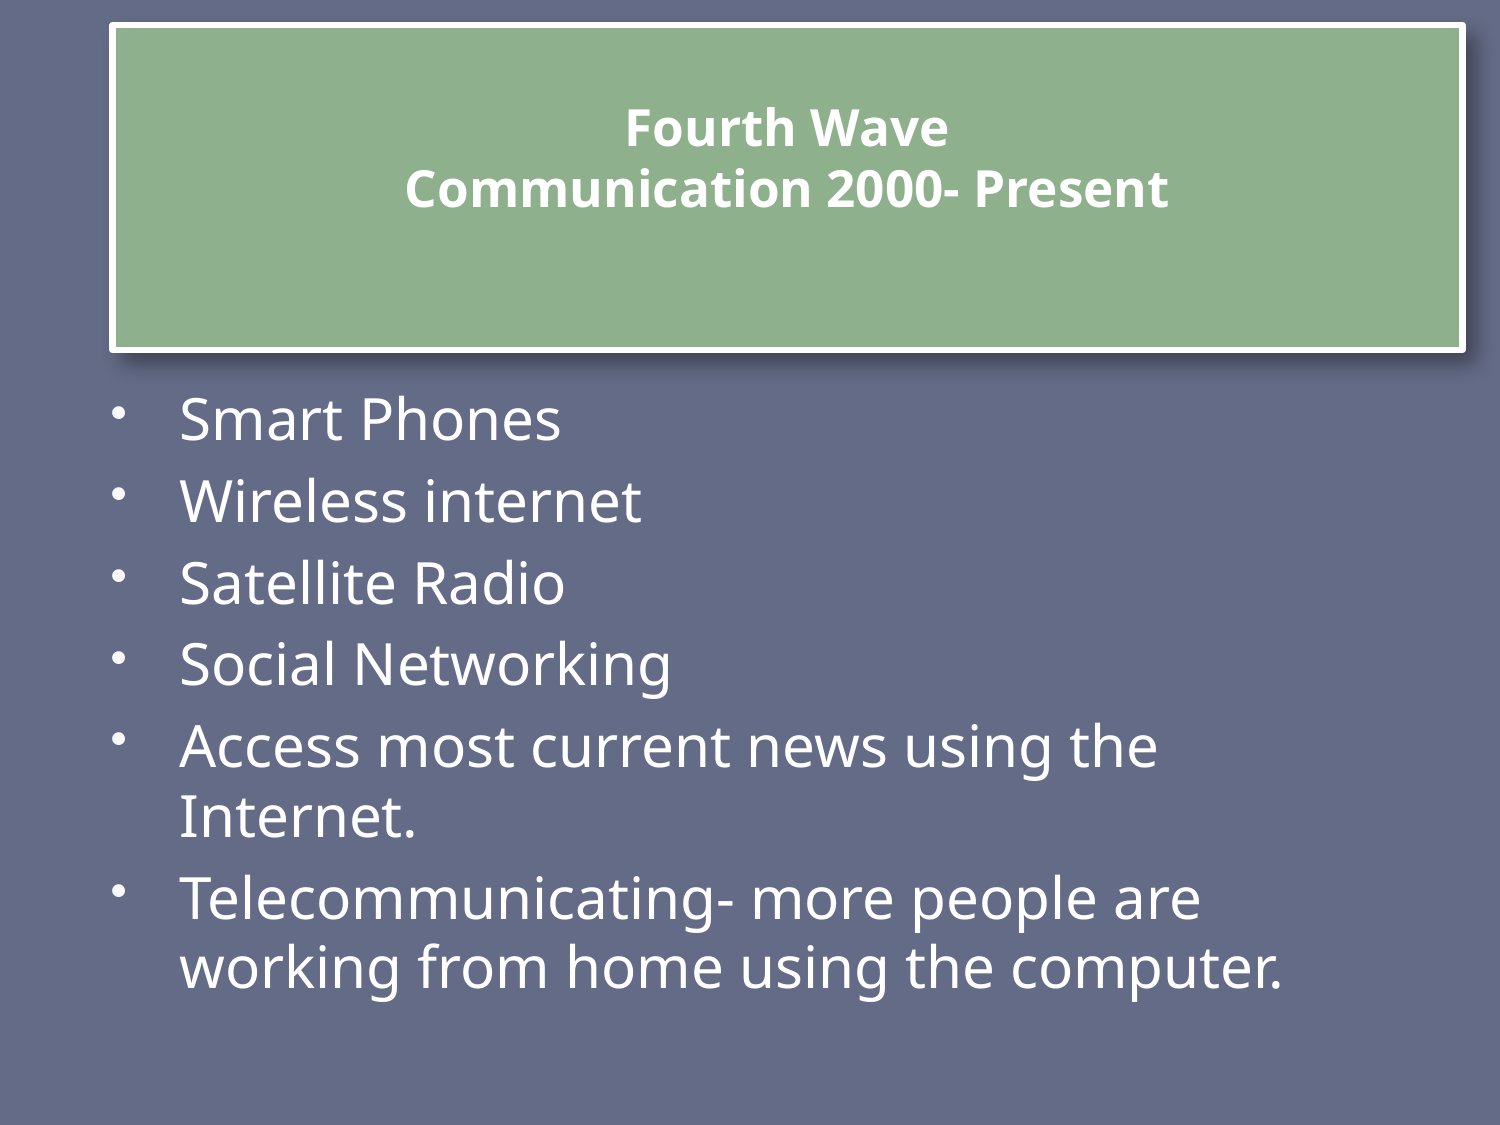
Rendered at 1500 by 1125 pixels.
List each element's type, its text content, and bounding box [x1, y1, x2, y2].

list Smart Phones Wireless internet Satellite Radio Social Networking Access most current news using the Internet. Telecommunicating- more people are working from home using the computer. [75, 375, 1425, 1035]
title Fourth Wave Communication 2000- Present [109, 22, 1466, 353]
